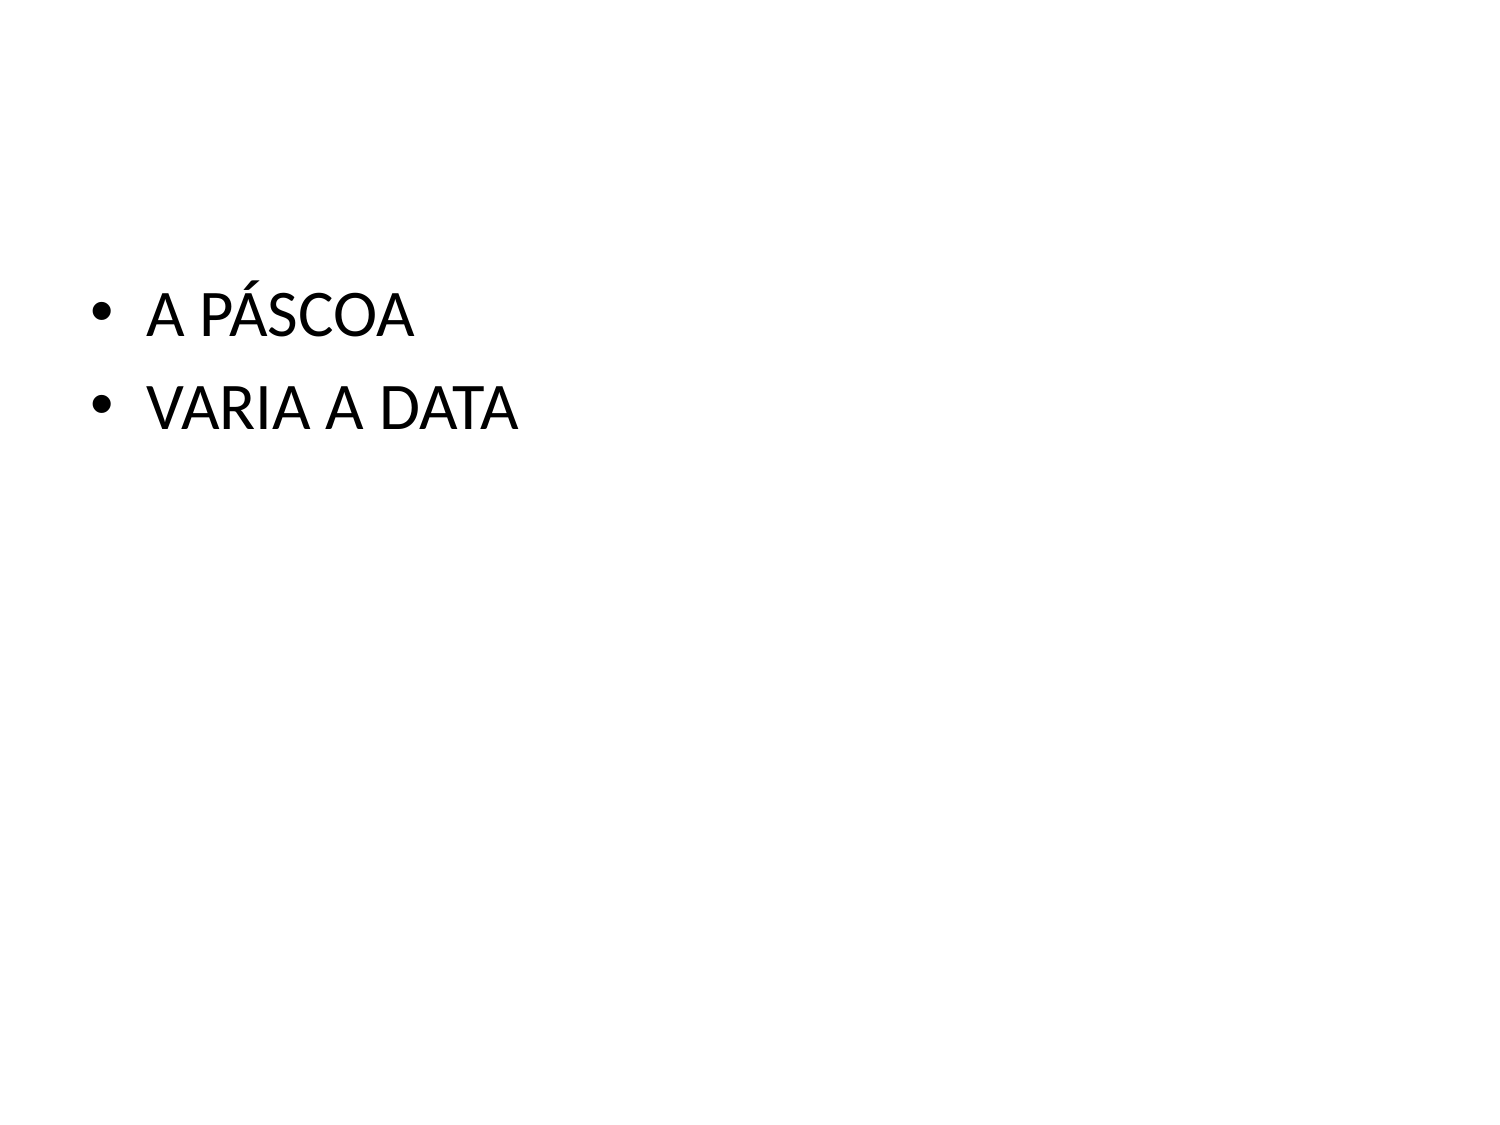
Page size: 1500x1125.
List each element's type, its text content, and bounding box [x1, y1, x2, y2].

list A PÁSCOA VARIA A DATA [75, 262, 1425, 1005]
